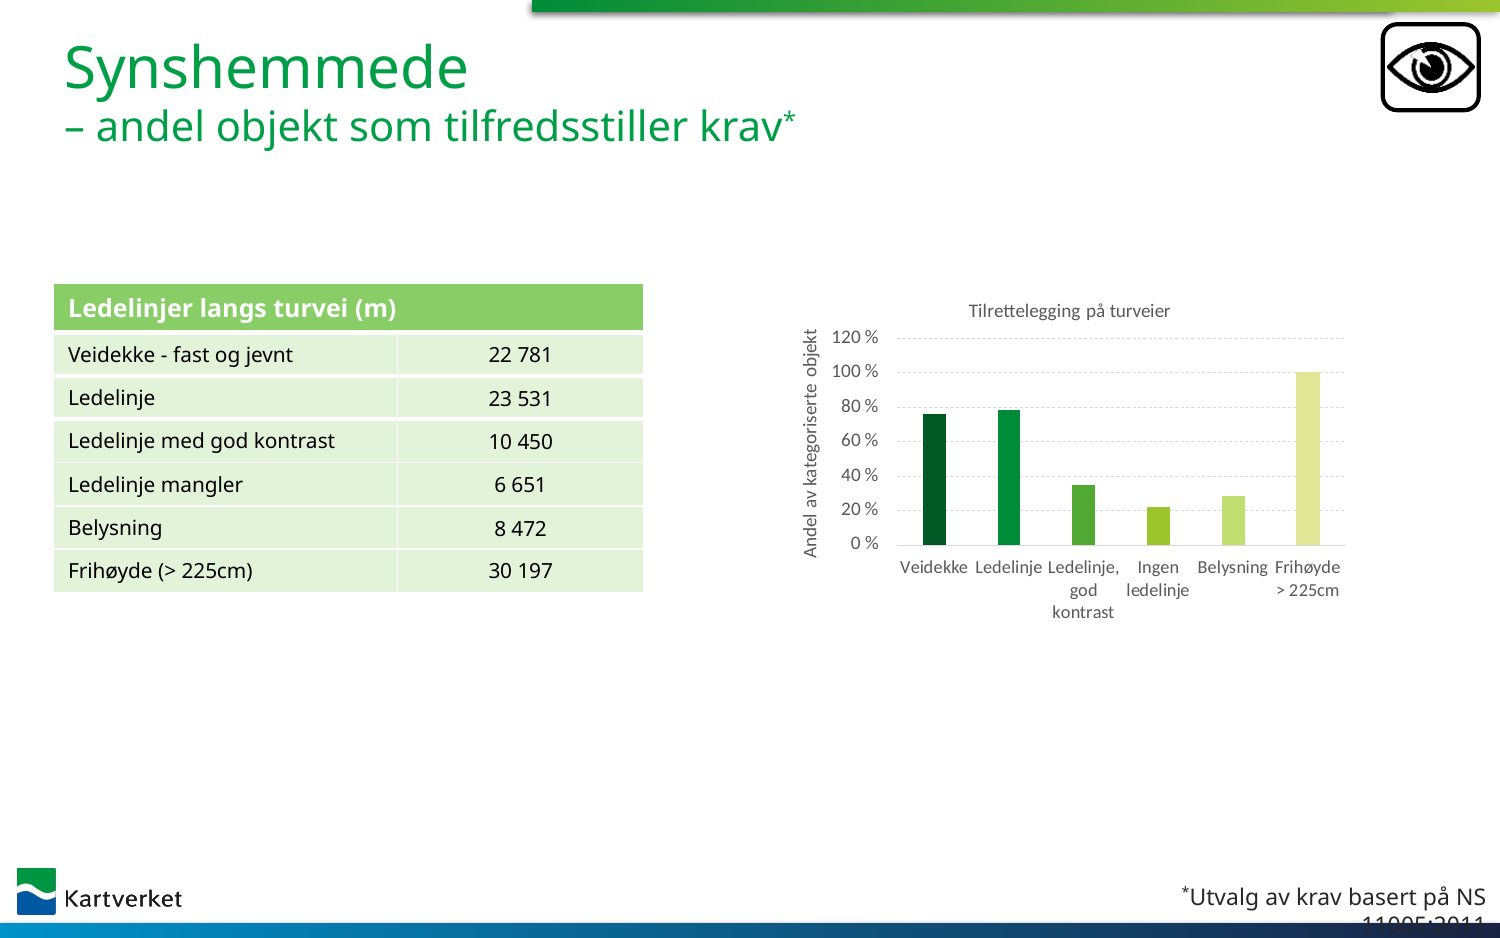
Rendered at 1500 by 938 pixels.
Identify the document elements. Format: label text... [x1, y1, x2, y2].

table_cell 8 472 [398, 507, 643, 548]
picture [791, 291, 1348, 630]
table_cell Frihøyde (> 225cm) [54, 550, 397, 592]
table_cell Ledelinje [54, 378, 397, 417]
table_cell 23 531 [398, 378, 643, 417]
text_box Synshemmede – andel objekt som tilfredsstiller krav* [49, 24, 1431, 158]
table_cell 10 450 [398, 421, 643, 462]
table_header Ledelinjer langs turvei (m) [54, 284, 643, 330]
table_cell Ledelinje mangler [54, 463, 397, 505]
text_box *Utvalg av krav basert på NS 11005:2011 [1068, 873, 1500, 938]
table_cell Veidekke - fast og jevnt [54, 335, 397, 374]
table_cell 6 651 [398, 463, 643, 505]
table_cell Ledelinje med god kontrast [54, 421, 397, 462]
table_cell 22 781 [398, 335, 643, 374]
table_cell Belysning [54, 507, 397, 548]
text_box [1382, 24, 1480, 111]
table_cell 30 197 [398, 550, 643, 592]
